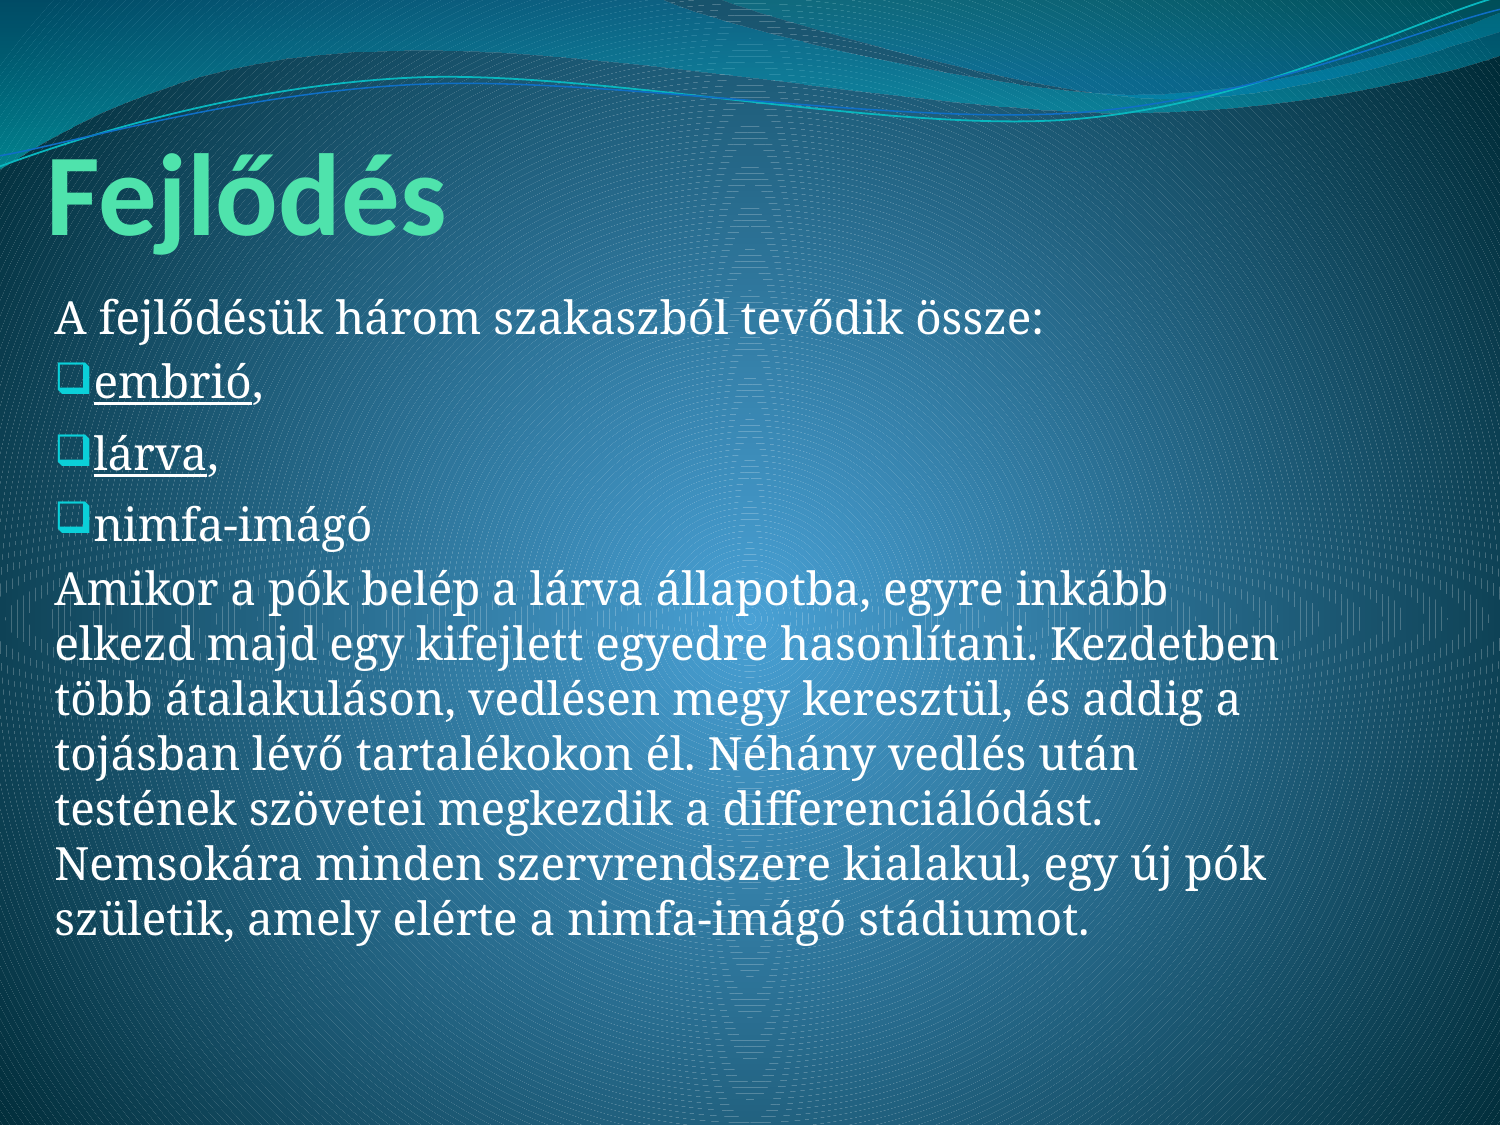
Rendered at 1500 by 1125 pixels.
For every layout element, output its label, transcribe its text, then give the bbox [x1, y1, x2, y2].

title Fejlődés [46, 35, 1322, 259]
list A fejlődésük három szakaszból tevődik össze: embrió, lárva, nimfa-imágó Amikor a pók belép a lárva állapotba, egyre inkább elkezd majd egy kifejlett egyedre hasonlítani. Kezdetben több átalakuláson, vedlésen megy keresztül, és addig a tojásban lévő tartalékokon él. Néhány vedlés után testének szövetei megkezdik a differenciálódást. Nemsokára minden szervrendszere kialakul, egy új pók születik, amely elérte a nimfa-imágó stádiumot. [46, 281, 1322, 1020]
